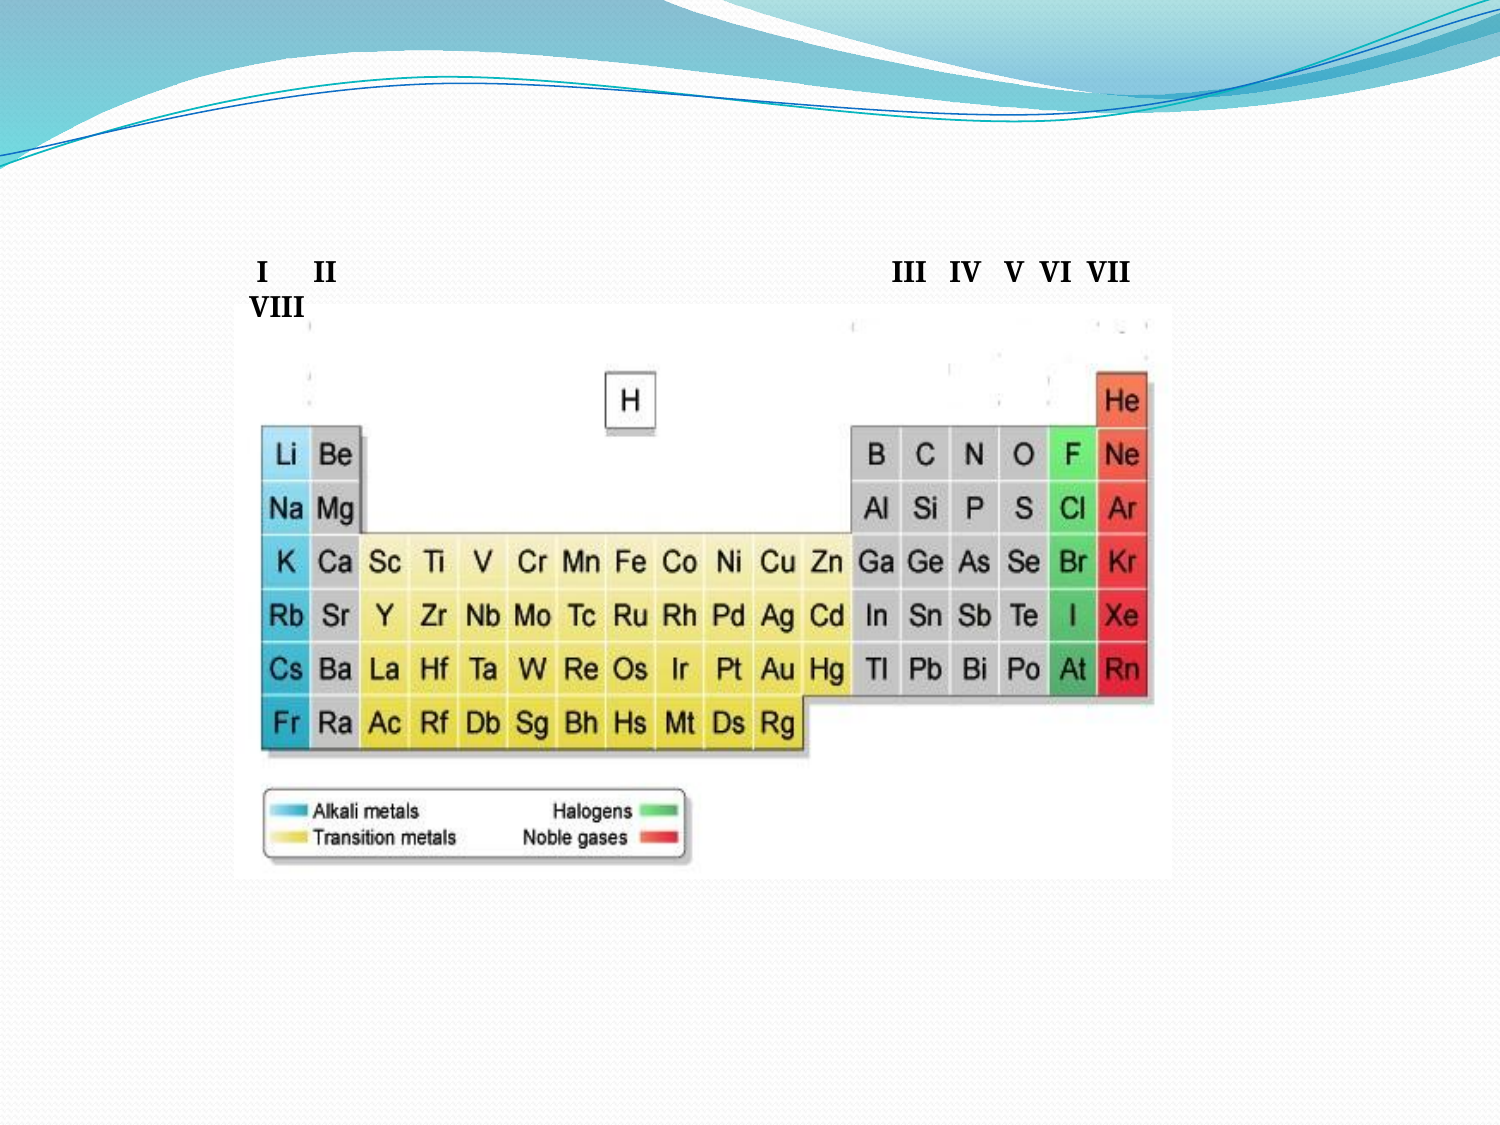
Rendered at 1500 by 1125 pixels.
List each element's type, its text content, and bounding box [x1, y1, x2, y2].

text_box I II III IV V VI VII VIII [234, 246, 1161, 304]
picture [234, 304, 1173, 880]
